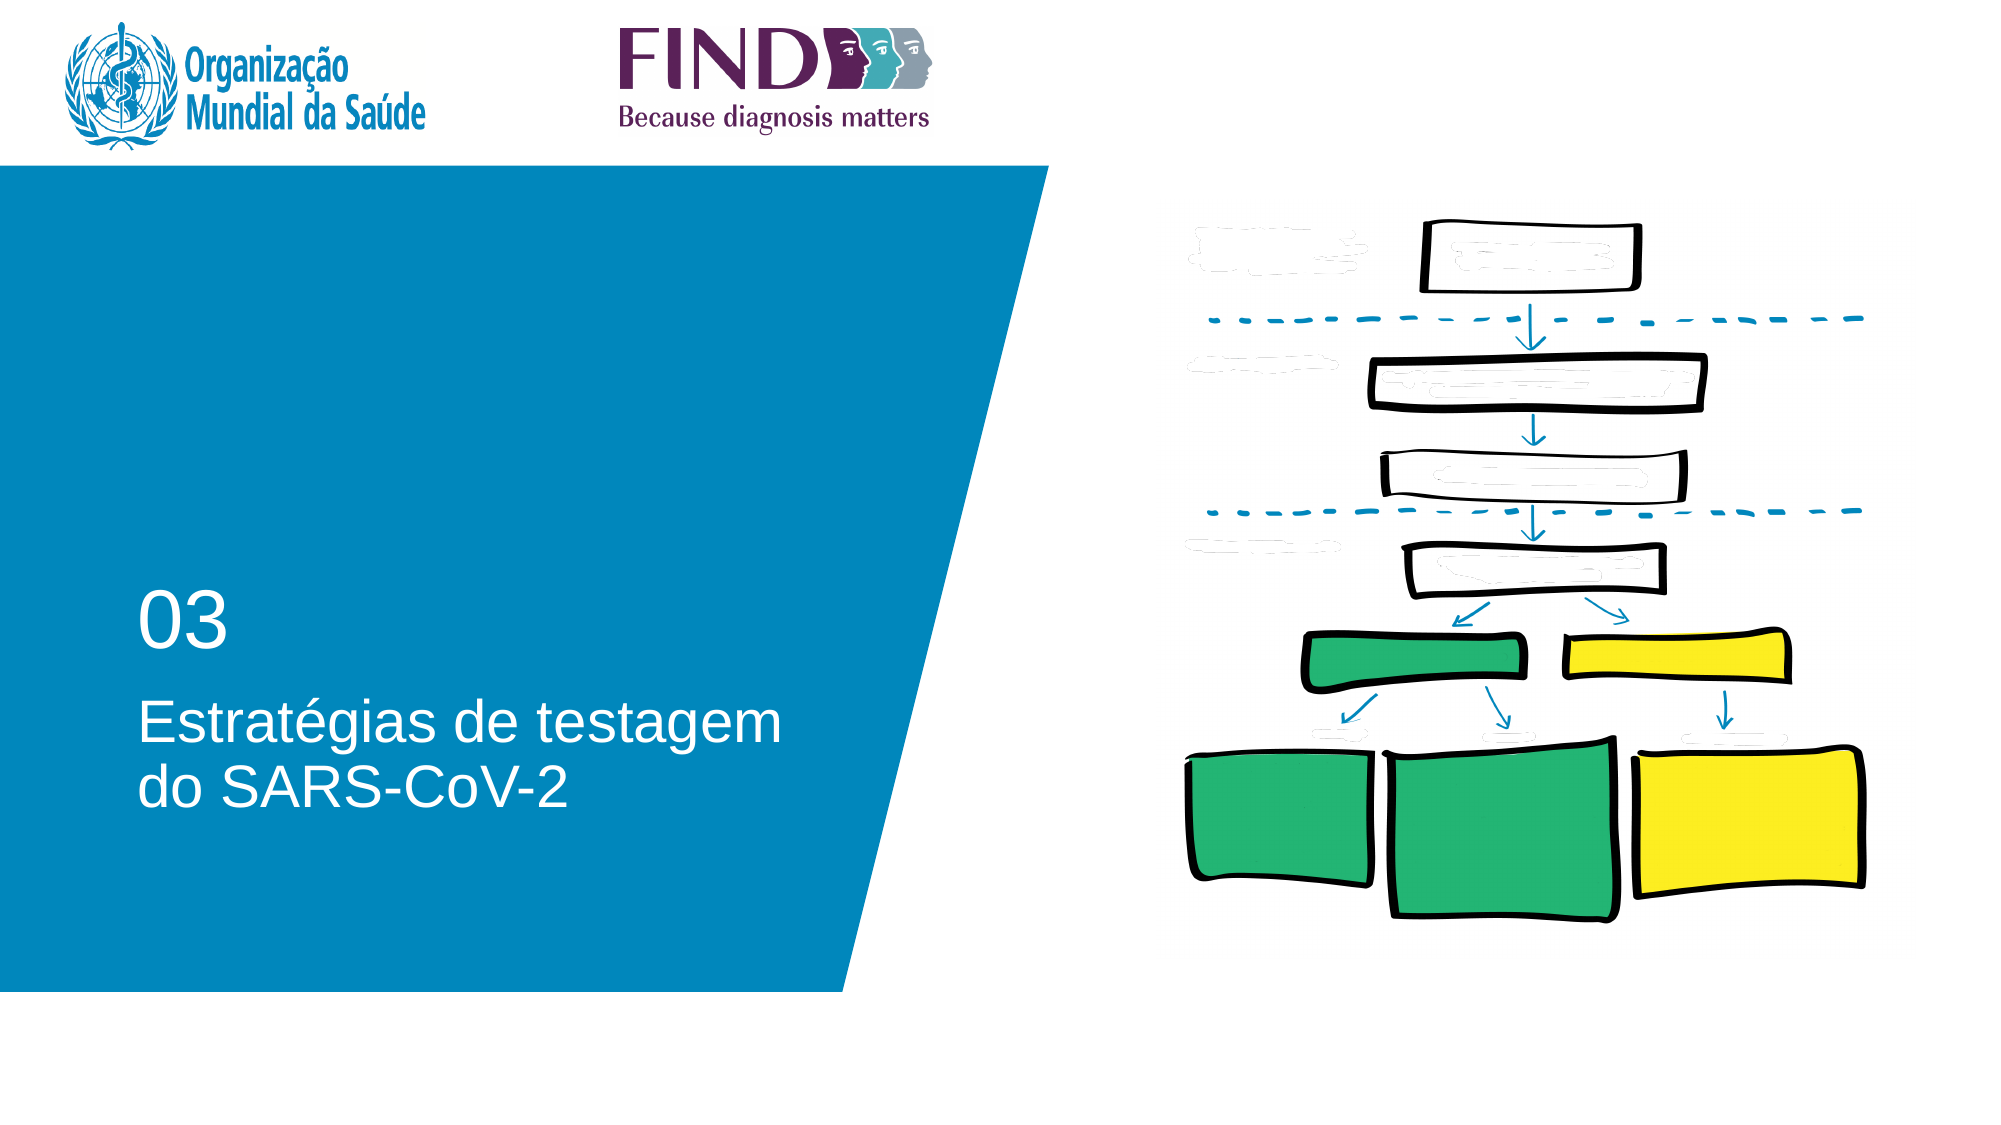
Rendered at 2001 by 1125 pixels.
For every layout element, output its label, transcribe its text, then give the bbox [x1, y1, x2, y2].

picture [113, 87, 121, 100]
title 03 [137, 184, 891, 667]
picture [1156, 199, 1916, 959]
picture [124, 35, 146, 51]
picture [123, 67, 130, 94]
subtitle Estratégias de testagem do SARS-CoV-2 [137, 691, 793, 863]
picture [618, 26, 934, 137]
picture [124, 47, 131, 61]
picture [108, 86, 116, 94]
picture [100, 85, 109, 101]
picture [62, 22, 426, 159]
